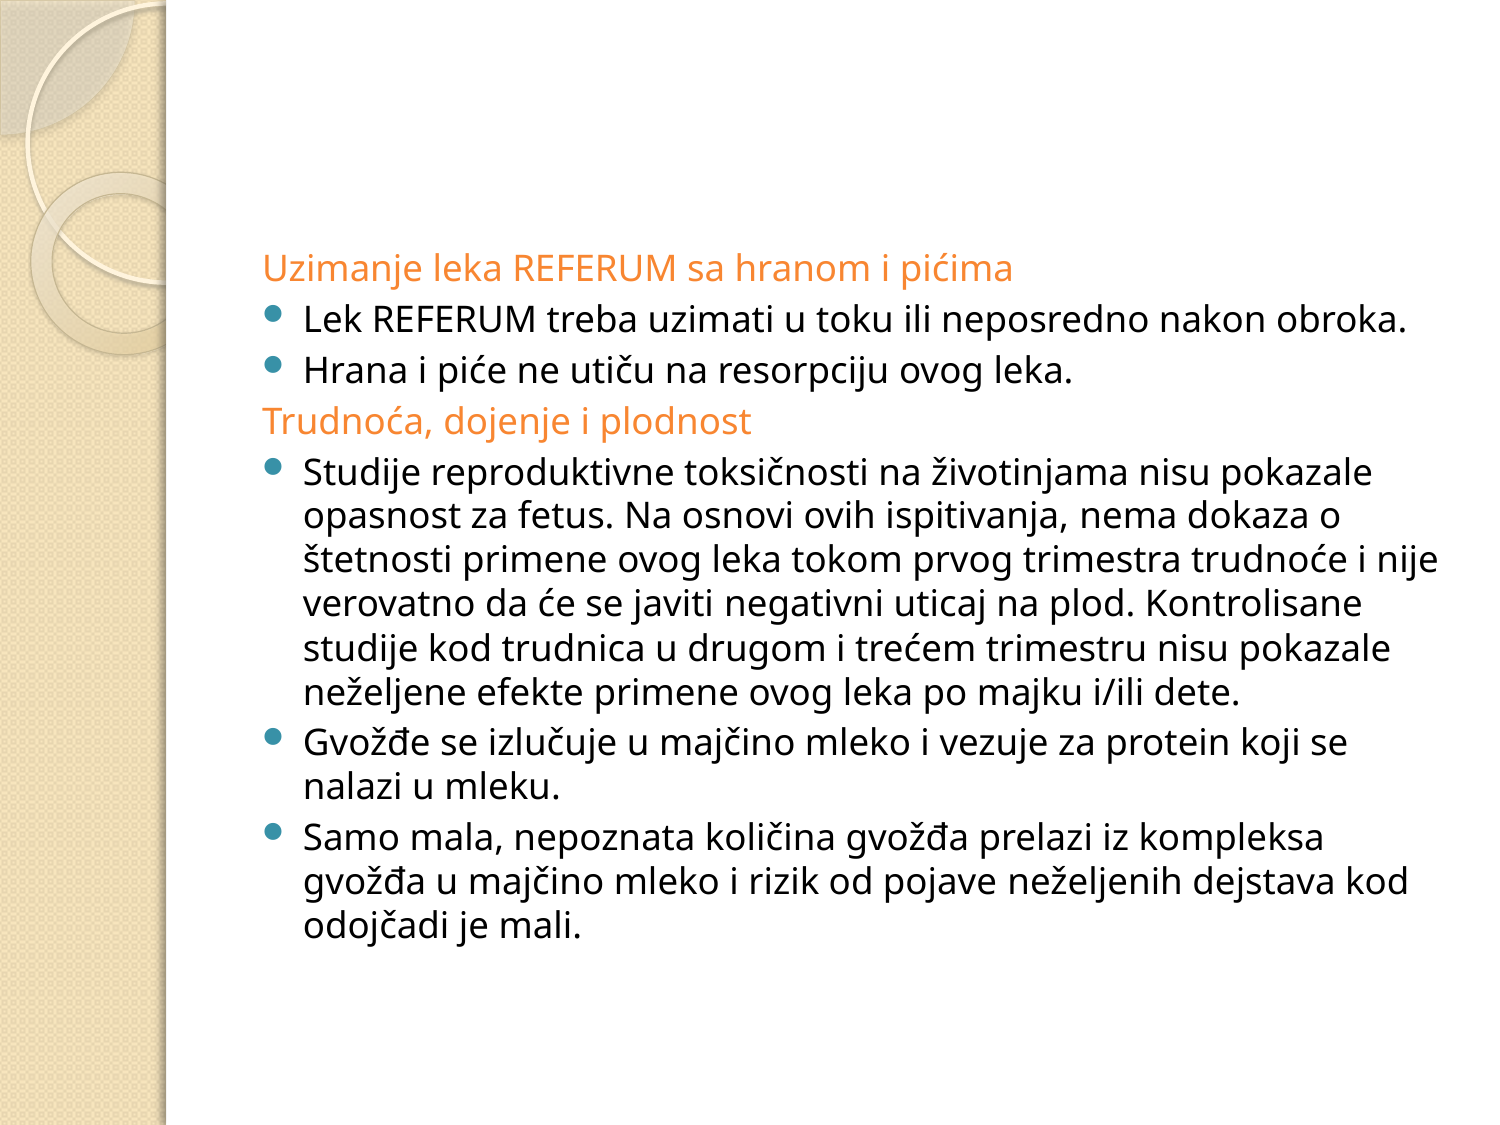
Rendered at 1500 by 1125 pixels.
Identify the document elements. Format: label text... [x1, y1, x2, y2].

list Uzimanje leka REFERUM sa hranom i pićima Lek REFERUM treba uzimati u toku ili neposredno nakon obroka. Hrana i piće ne utiču na resorpciju ovog leka. Trudnoća, dojenje i plodnost Studije reproduktivne toksičnosti na životinjama nisu pokazale opasnost za fetus. Na osnovi ovih ispitivanja, nema dokaza o štetnosti primene ovog leka tokom prvog trimestra trudnoće i nije verovatno da će se javiti negativni uticaj na plod. Kontrolisane studije kod trudnica u drugom i trećem trimestru nisu pokazale neželjene efekte primene ovog leka po majku i/ili dete. Gvožđe se izlučuje u majčino mleko i vezuje za protein koji se nalazi u mleku. Samo mala, nepoznata količina gvožđa prelazi iz kompleksa gvožđa u majčino mleko i rizik od pojave neželjenih dejstava kod odojčadi je mali. [235, 237, 1466, 1025]
